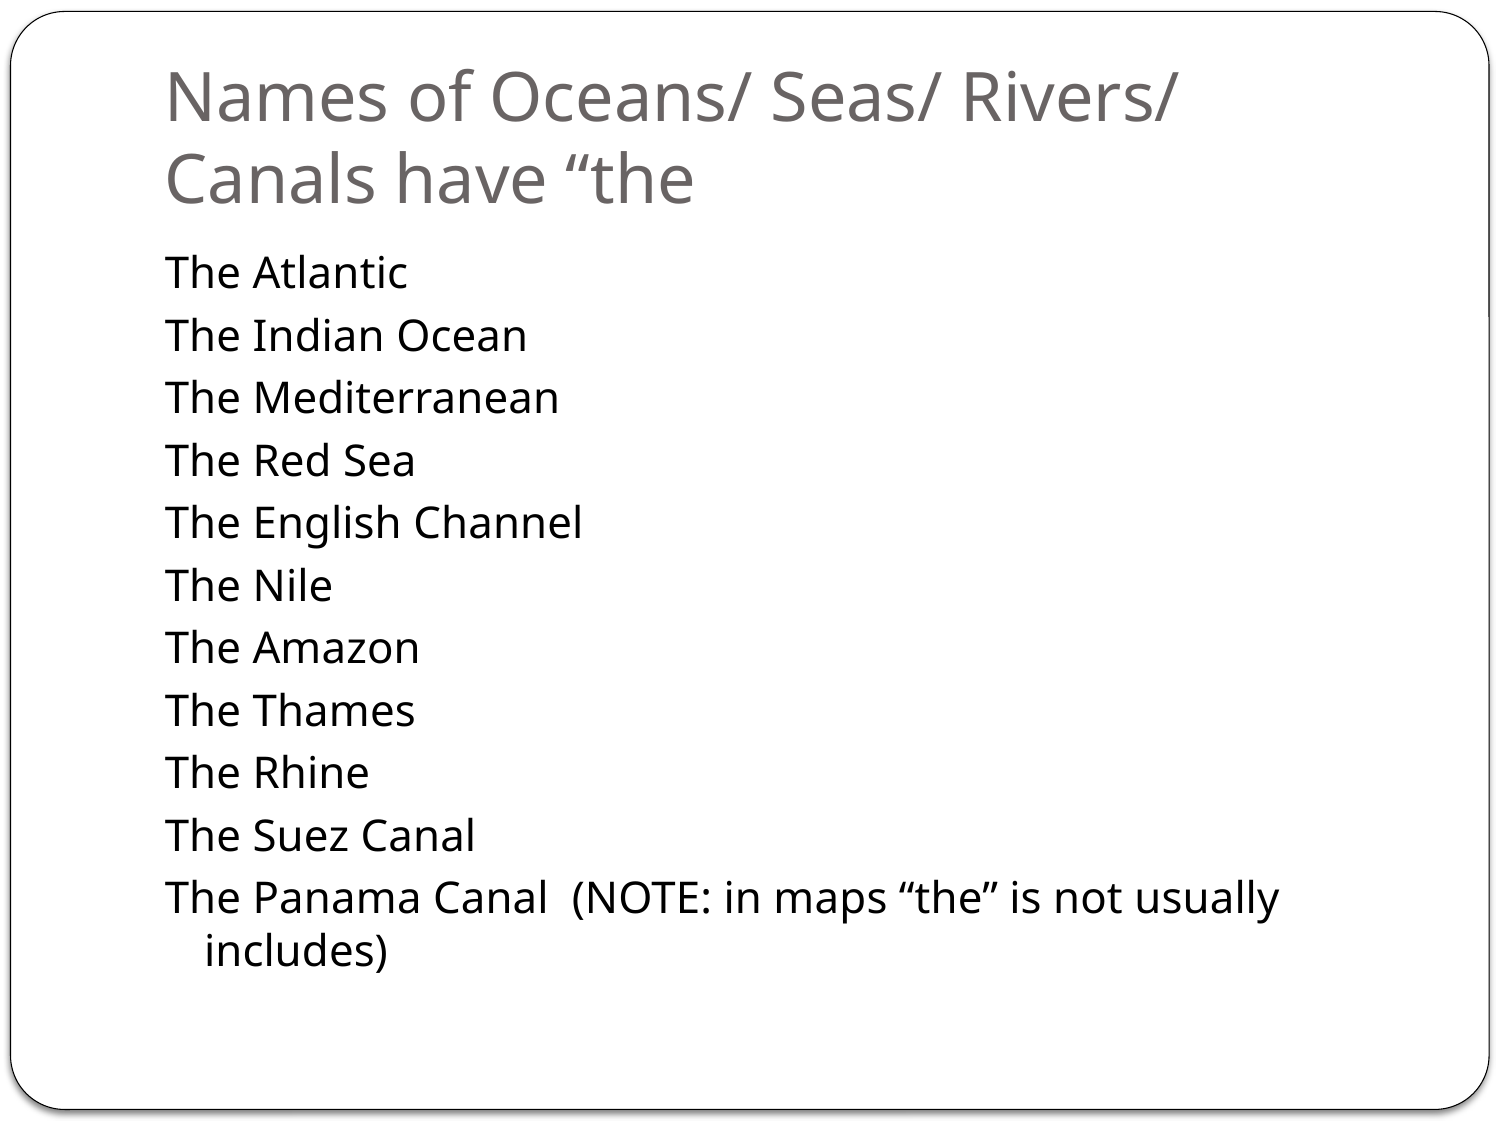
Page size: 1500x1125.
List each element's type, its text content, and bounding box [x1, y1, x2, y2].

list The Atlantic The Indian Ocean The Mediterranean The Red Sea The English Channel The Nile The Amazon The Thames The Rhine The Suez Canal The Panama Canal (NOTE: in maps “the” is not usually includes) [150, 237, 1425, 988]
title Names of Oceans/ Seas/ Rivers/ Canals have “the [150, 45, 1425, 233]
